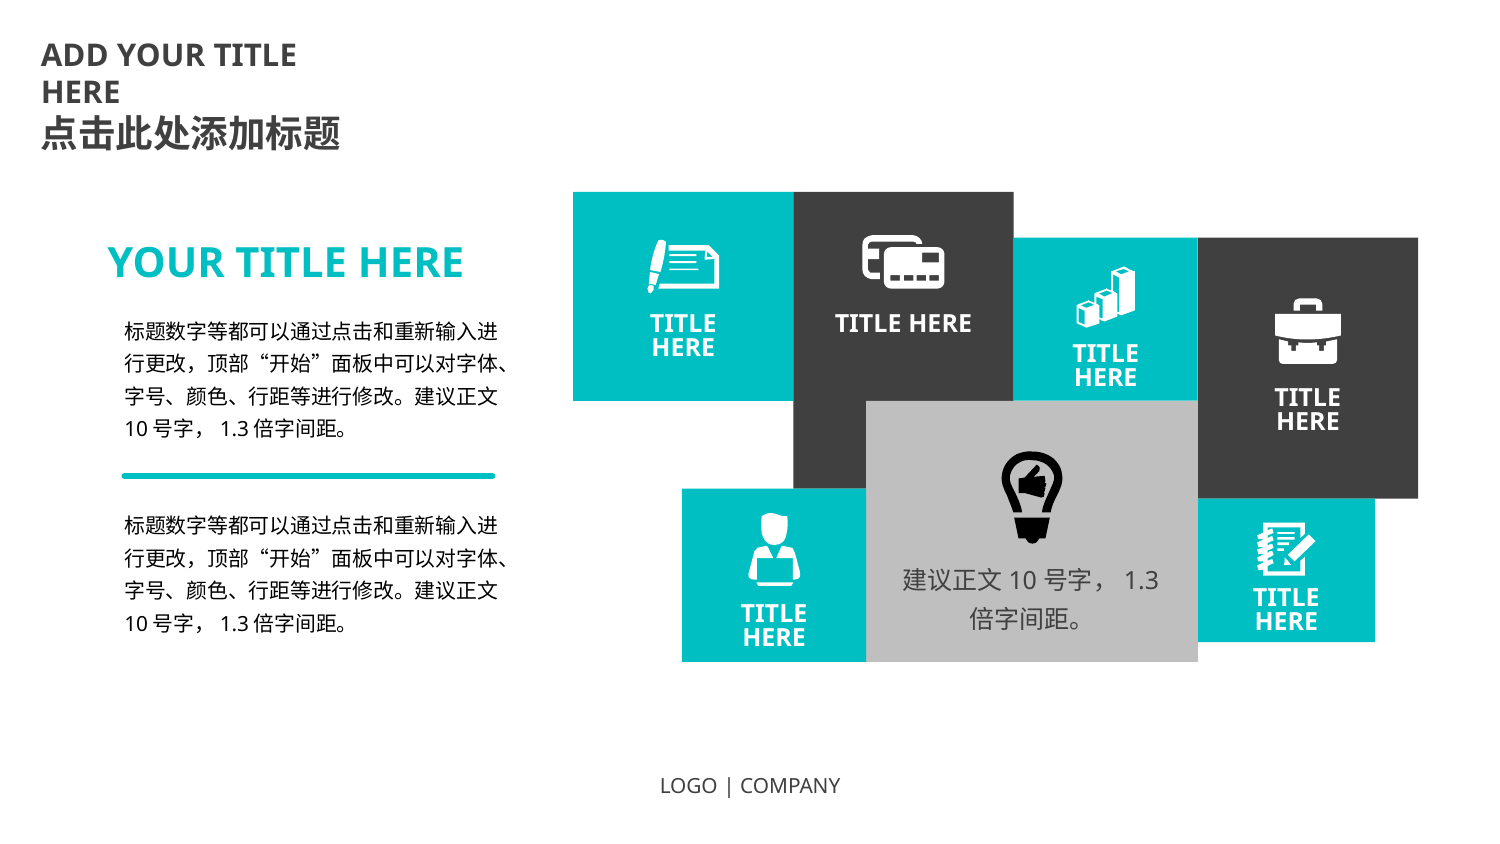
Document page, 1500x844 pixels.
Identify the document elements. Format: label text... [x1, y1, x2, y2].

text_box YOUR TITLE HERE [92, 234, 480, 294]
text_box ADD YOUR TITLE HERE 点击此处添加标题 [25, 27, 379, 163]
text_box 标题数字等都可以通过点击和重新输入进行更改，顶部“开始”面板中可以对字体、字号、颜色、行距等进行修改。建议正文10号字，1.3倍字间距。 标题数字等都可以通过点击和重新输入进行更改，顶部“开始”面板中可以对字体、字号、颜色、行距等进行修改。建议正文10号字，1.3倍字间距。 [109, 303, 524, 676]
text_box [572, 191, 1419, 663]
text_box LOGO | COMPANY [644, 765, 856, 806]
